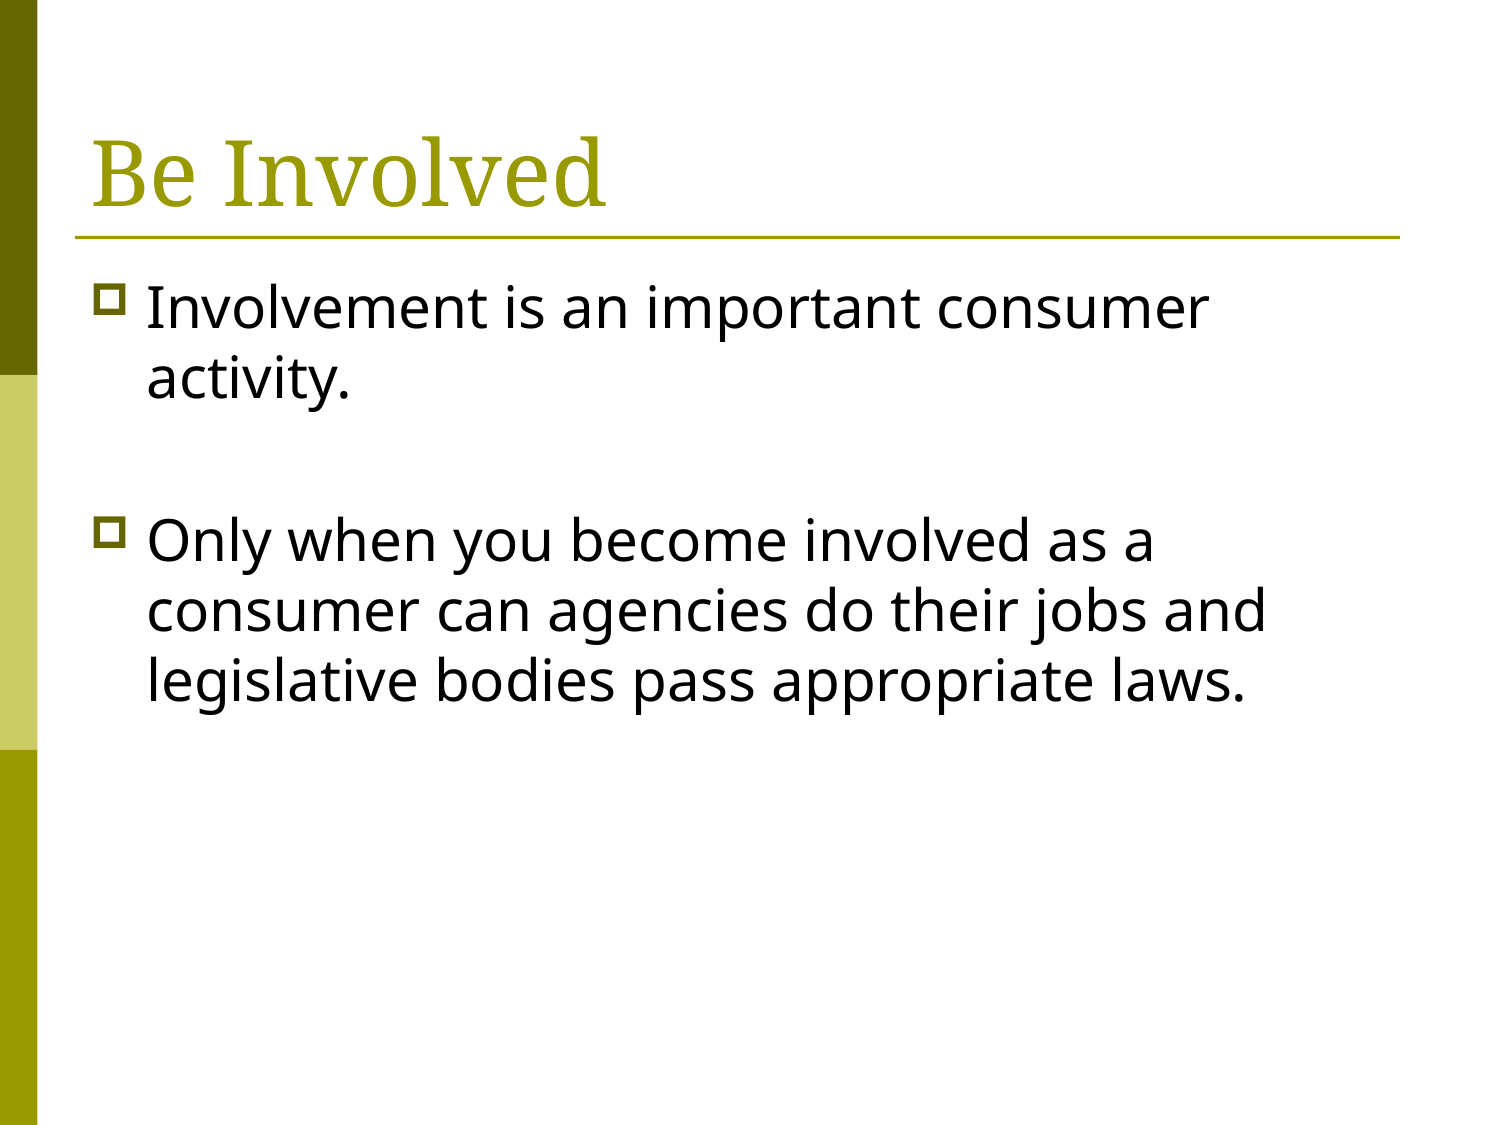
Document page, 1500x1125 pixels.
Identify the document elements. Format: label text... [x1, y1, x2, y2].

title Be Involved [74, 45, 1426, 233]
list Involvement is an important consumer activity. Only when you become involved as a consumer can agencies do their jobs and legislative bodies pass appropriate laws. [74, 262, 1426, 1006]
